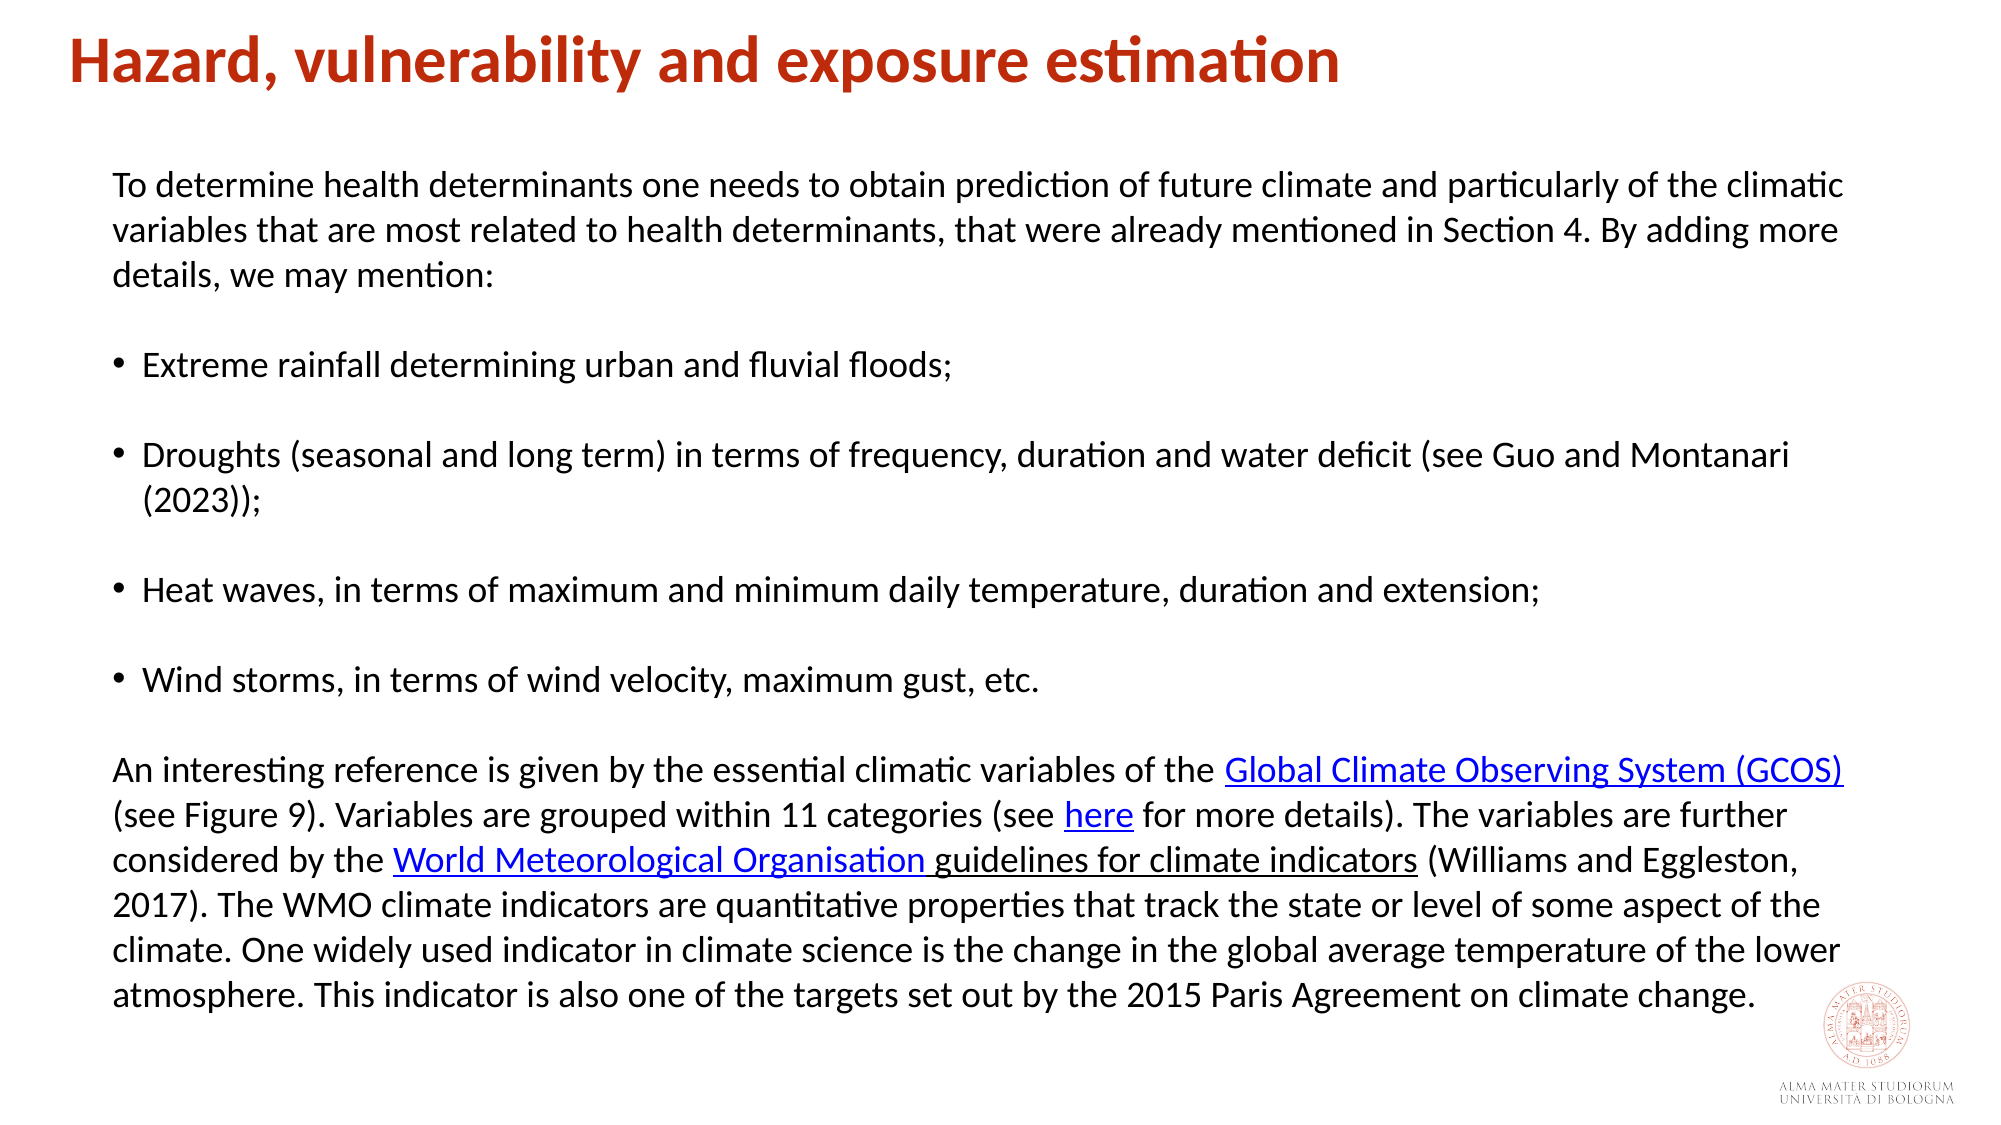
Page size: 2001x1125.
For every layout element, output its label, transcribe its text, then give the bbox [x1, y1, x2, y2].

picture [1752, 964, 1981, 1118]
text_box To determine health determinants one needs to obtain prediction of future climate and particularly of the climatic variables that are most related to health determinants, that were already mentioned in Section 4. By adding more details, we may mention: Extreme rainfall determining urban and fluvial floods; Droughts (seasonal and long term) in terms of frequency, duration and water deficit (see Guo and Montanari (2023)); Heat waves, in terms of maximum and minimum daily temperature, duration and extension; Wind storms, in terms of wind velocity, maximum gust, etc. An interesting reference is given by the essential climatic variables of the Global Climate Observing System (GCOS) (see Figure 9). Variables are grouped within 11 categories (see here for more details). The variables are further considered by the World Meteorological Organisation guidelines for climate indicators (Williams and Eggleston, 2017). The WMO climate indicators are quantitative properties that track the state or level of some aspect of the climate. One widely used indicator in climate science is the change in the global average temperature of the lower atmosphere. This indicator is also one of the targets set out by the 2015 Paris Agreement on climate change. [97, 152, 1903, 1023]
list Hazard, vulnerability and exposure estimation [55, 42, 1898, 149]
